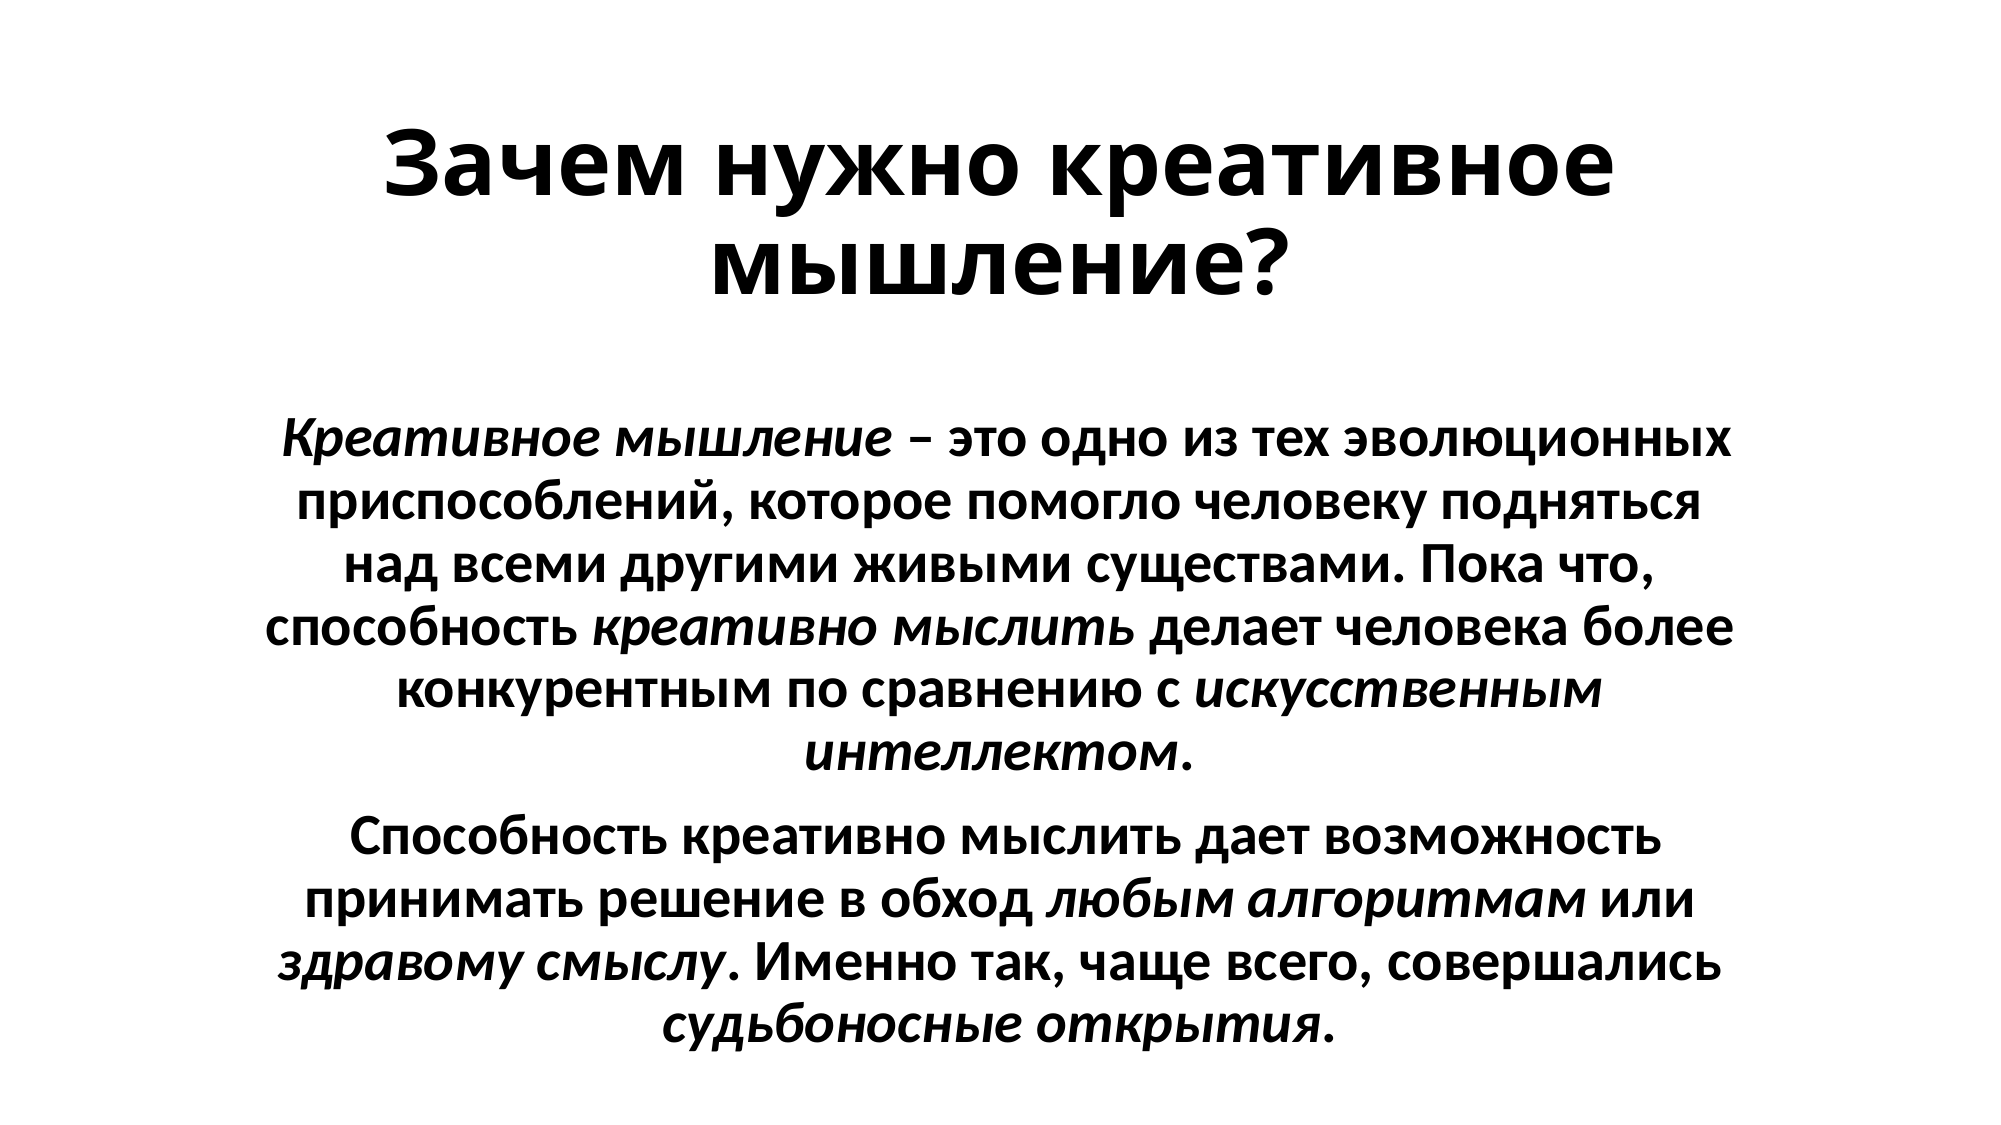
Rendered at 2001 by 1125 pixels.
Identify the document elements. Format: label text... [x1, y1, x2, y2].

title Зачем нужно креативное мышление? [249, 54, 1750, 322]
subtitle Креативное мышление – это одно из тех эволюционных приспособлений, которое помогло человеку подняться над всеми другими живыми существами. Пока что, способность креативно мыслить делает человека более конкурентным по сравнению с искусственным интеллектом. Способность креативно мыслить дает возможность принимать решение в обход любым алгоритмам или здравому смыслу. Именно так, чаще всего, совершались судьбоносные открытия. [249, 398, 1750, 1125]
